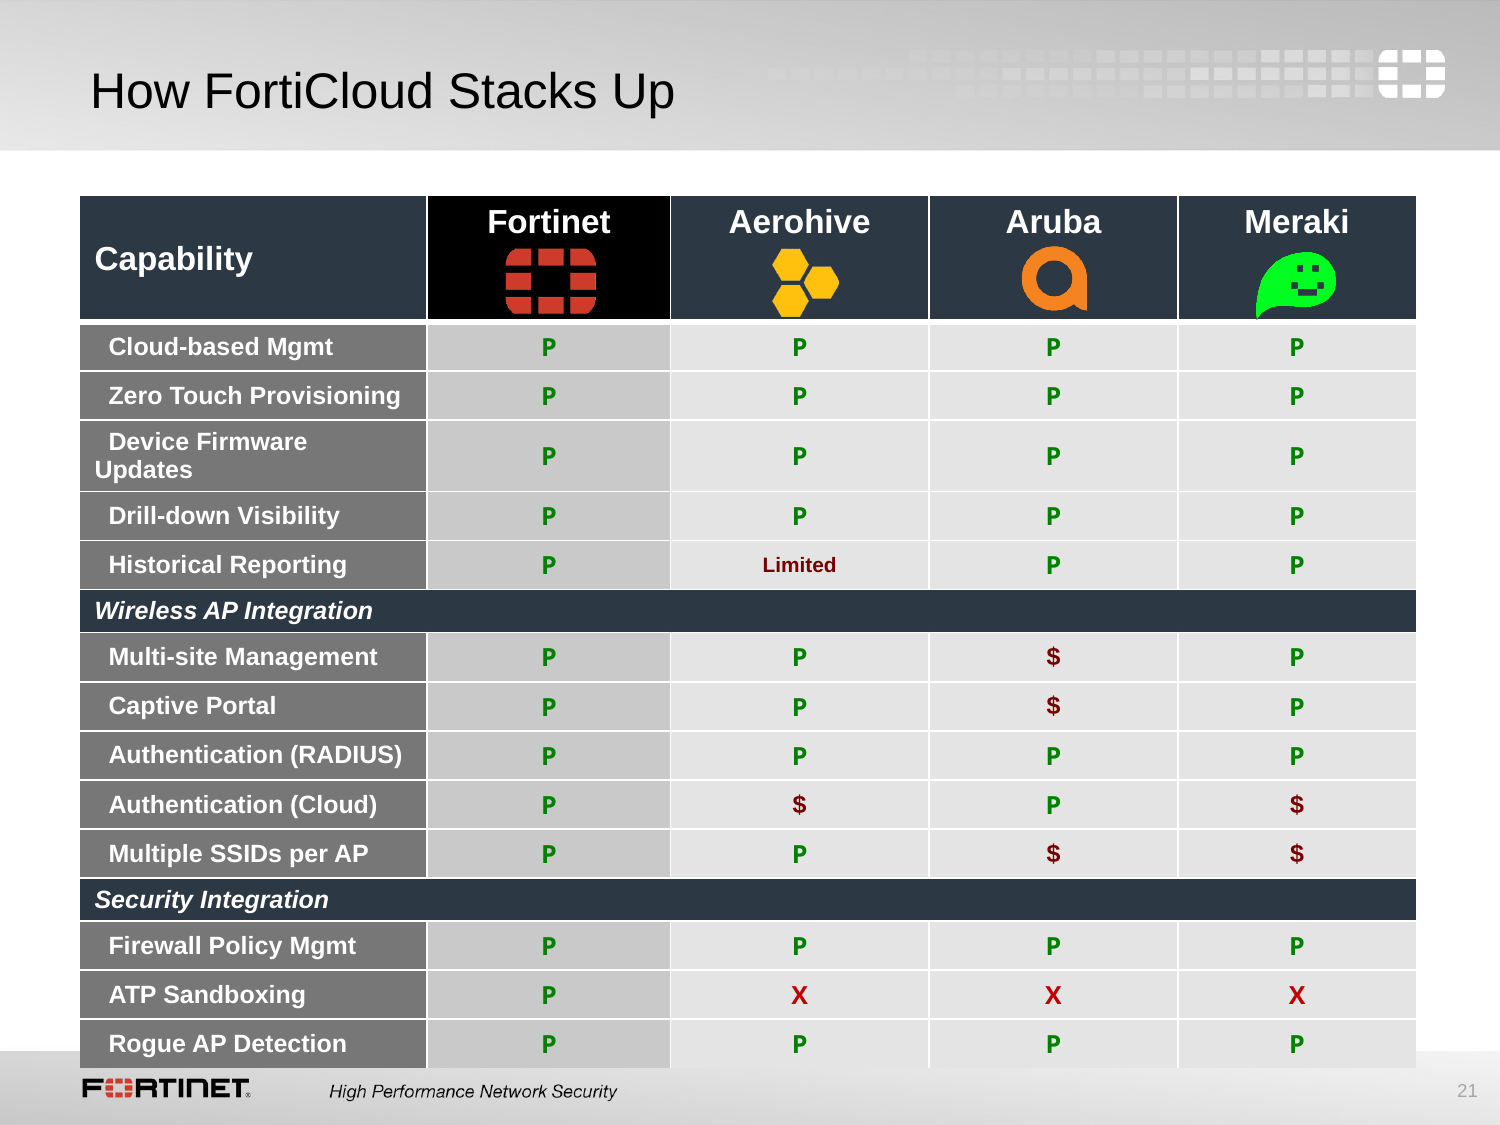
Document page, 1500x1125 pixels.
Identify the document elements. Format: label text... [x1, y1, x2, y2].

table_header Fortinet [428, 196, 670, 319]
table_cell Multi-site Management [80, 633, 426, 681]
table_cell P [671, 683, 928, 730]
table_cell Limited [671, 541, 928, 589]
table_cell P [671, 492, 928, 540]
table_cell $ [671, 781, 928, 828]
table_cell P [1179, 372, 1416, 419]
table_cell ATP Sandboxing [80, 971, 426, 1018]
table_header Meraki [1179, 196, 1416, 319]
table_cell Multiple SSIDs per AP [80, 830, 426, 877]
title How FortiCloud Stacks Up [75, 45, 1425, 138]
table_cell $ [930, 683, 1177, 730]
table_cell P [671, 325, 928, 370]
table_cell P [1179, 541, 1416, 589]
table_cell P [1179, 732, 1416, 779]
table_header Capability [80, 196, 426, 319]
table_cell $ [1179, 781, 1416, 828]
table_cell P [930, 421, 1177, 491]
table_cell P [671, 421, 928, 491]
table_cell $ [930, 633, 1177, 681]
table_header Aruba [930, 196, 1177, 319]
picture [0, 0, 1500, 1125]
table_cell Firewall Policy Mgmt [80, 922, 426, 969]
table_cell P [930, 1020, 1177, 1068]
table_cell Device Firmware Updates [80, 421, 426, 491]
table_cell P [671, 1020, 928, 1068]
table_cell P [428, 781, 670, 828]
table_cell P [930, 541, 1177, 589]
table_cell P [1179, 325, 1416, 370]
table_cell Cloud-based Mgmt [80, 325, 426, 370]
table_cell P [930, 492, 1177, 540]
table_cell Zero Touch Provisioning [80, 372, 426, 419]
table_cell P [671, 732, 928, 779]
table_cell Authentication (RADIUS) [80, 732, 426, 779]
table_cell P [1179, 633, 1416, 681]
table_cell P [930, 922, 1177, 969]
table_cell P [428, 372, 670, 419]
table_cell P [428, 683, 670, 730]
table_cell P [930, 325, 1177, 370]
table_cell X [930, 971, 1177, 1018]
table_cell $ [1179, 830, 1416, 877]
table_cell Authentication (Cloud) [80, 781, 426, 828]
table_cell P [428, 421, 670, 491]
table_cell P [671, 633, 928, 681]
table_cell P [428, 1020, 670, 1068]
table_cell Drill-down Visibility [80, 492, 426, 540]
table_cell $ [930, 830, 1177, 877]
table_cell P [671, 922, 928, 969]
table_cell P [428, 971, 670, 1018]
table_cell P [428, 633, 670, 681]
table_cell X [671, 971, 928, 1018]
table_cell Wireless AP Integration [80, 590, 1416, 632]
table_cell P [1179, 421, 1416, 491]
table_cell P [1179, 1020, 1416, 1068]
table_cell P [930, 372, 1177, 419]
table_cell P [1179, 683, 1416, 730]
table_cell X [1179, 971, 1416, 1018]
table_cell P [428, 492, 670, 540]
table_cell P [428, 922, 670, 969]
table_cell Security Integration [80, 879, 1416, 920]
table_cell P [930, 781, 1177, 828]
table_cell P [428, 325, 670, 370]
table_cell P [1179, 922, 1416, 969]
table_cell P [1179, 492, 1416, 540]
table_cell P [930, 732, 1177, 779]
table_cell Rogue AP Detection [80, 1020, 426, 1068]
table_cell Historical Reporting [80, 541, 426, 589]
table_cell P [671, 830, 928, 877]
table_cell P [428, 732, 670, 779]
table_cell Captive Portal [80, 683, 426, 730]
table_cell P [428, 830, 670, 877]
table_cell P [671, 372, 928, 419]
table_header Aerohive [671, 196, 928, 319]
table_cell P [428, 541, 670, 589]
